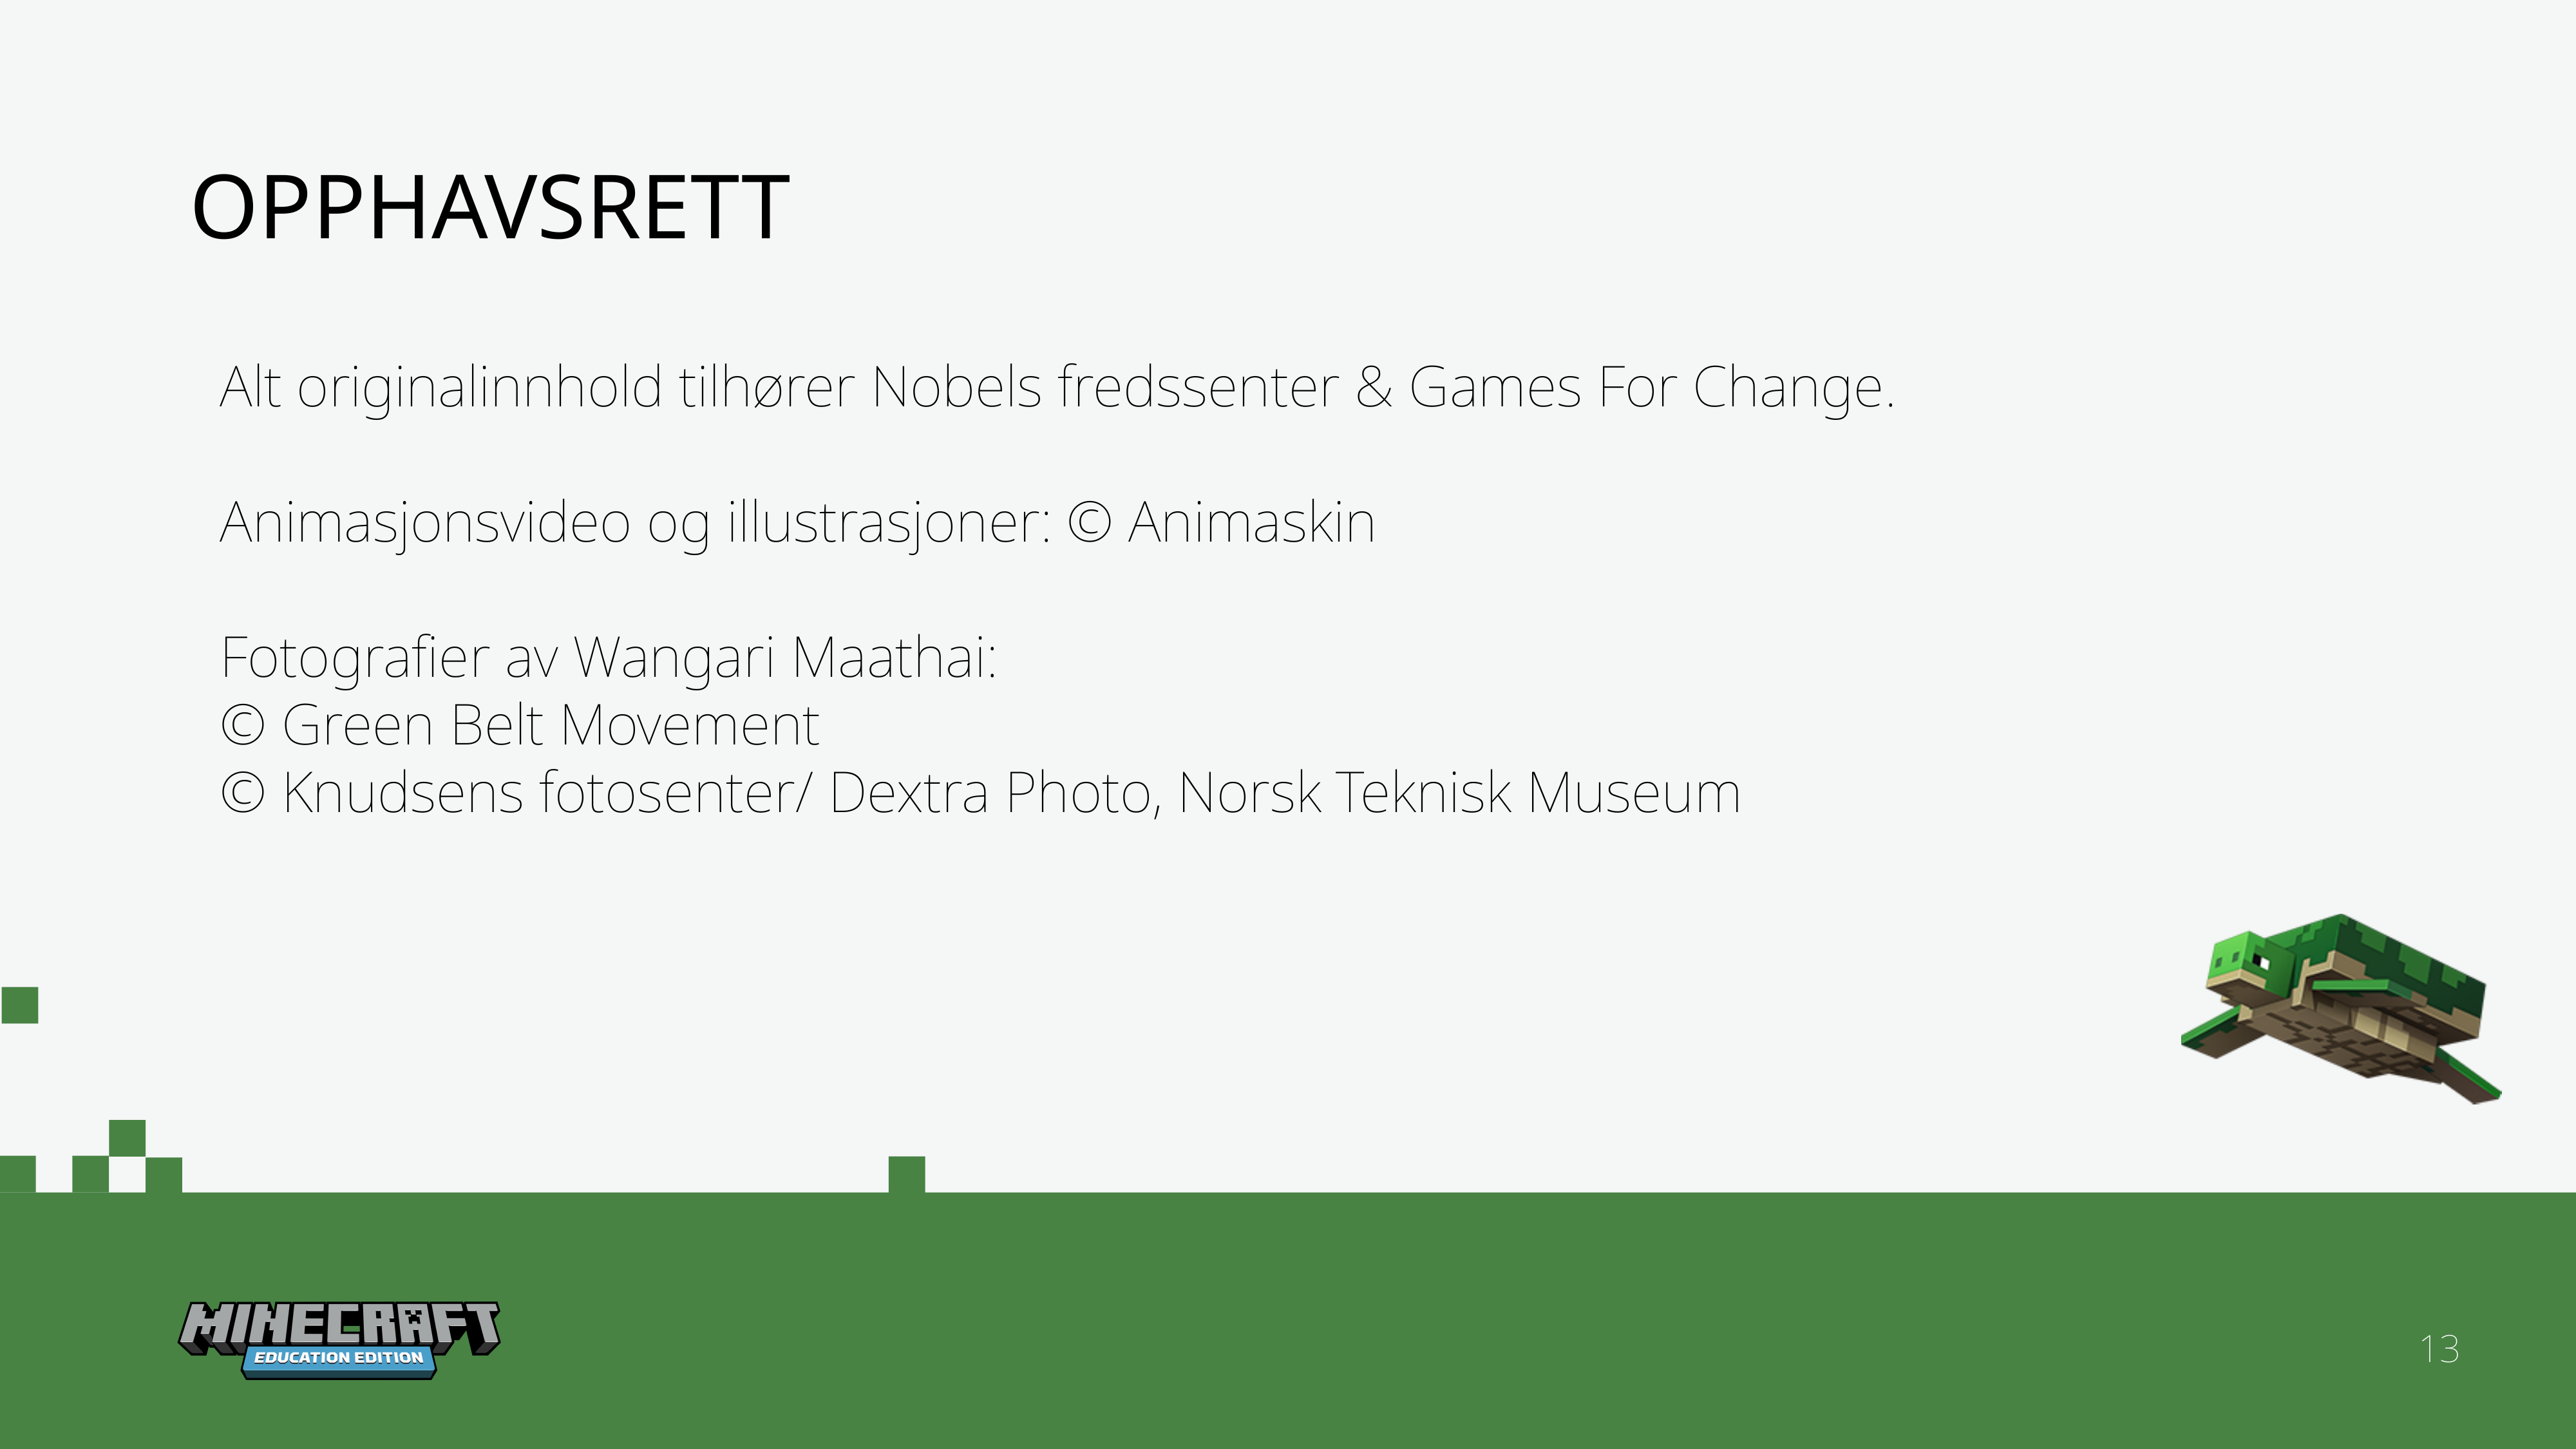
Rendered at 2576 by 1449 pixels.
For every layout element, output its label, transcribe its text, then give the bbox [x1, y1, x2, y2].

picture [2181, 914, 2502, 1105]
picture [177, 1302, 501, 1380]
title OPPHAVSRETT [162, 123, 2566, 287]
text_box Alt originalinnhold tilhører Nobels fredssenter & Games For Change. Animasjonsvideo og illustrasjoner: © Animaskin Fotografier av Wangari Maathai: © Green Belt Movement © Knudsens fotosenter/ Dextra Photo, Norsk Teknisk Museum [182, 325, 2245, 965]
slide_number 13 [2391, 1298, 2489, 1403]
